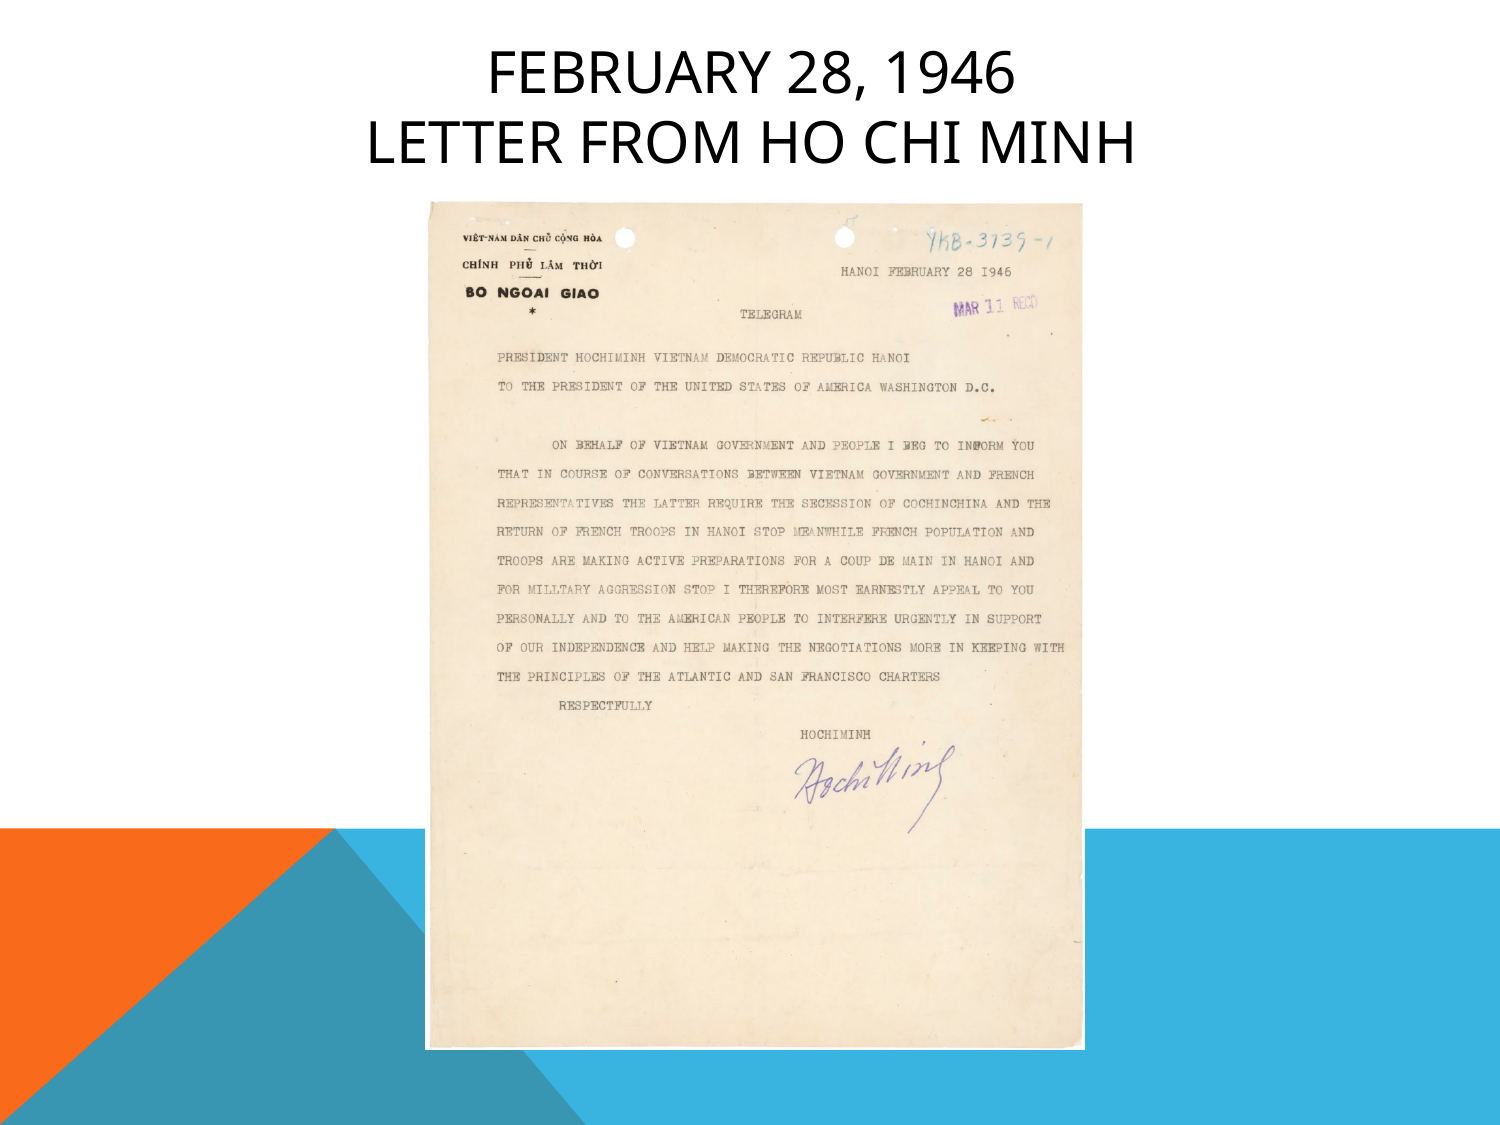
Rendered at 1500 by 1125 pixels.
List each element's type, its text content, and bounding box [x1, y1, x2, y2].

picture [424, 199, 1086, 1051]
title February 28, 1946 Letter from Ho chi minh [135, 60, 1369, 150]
